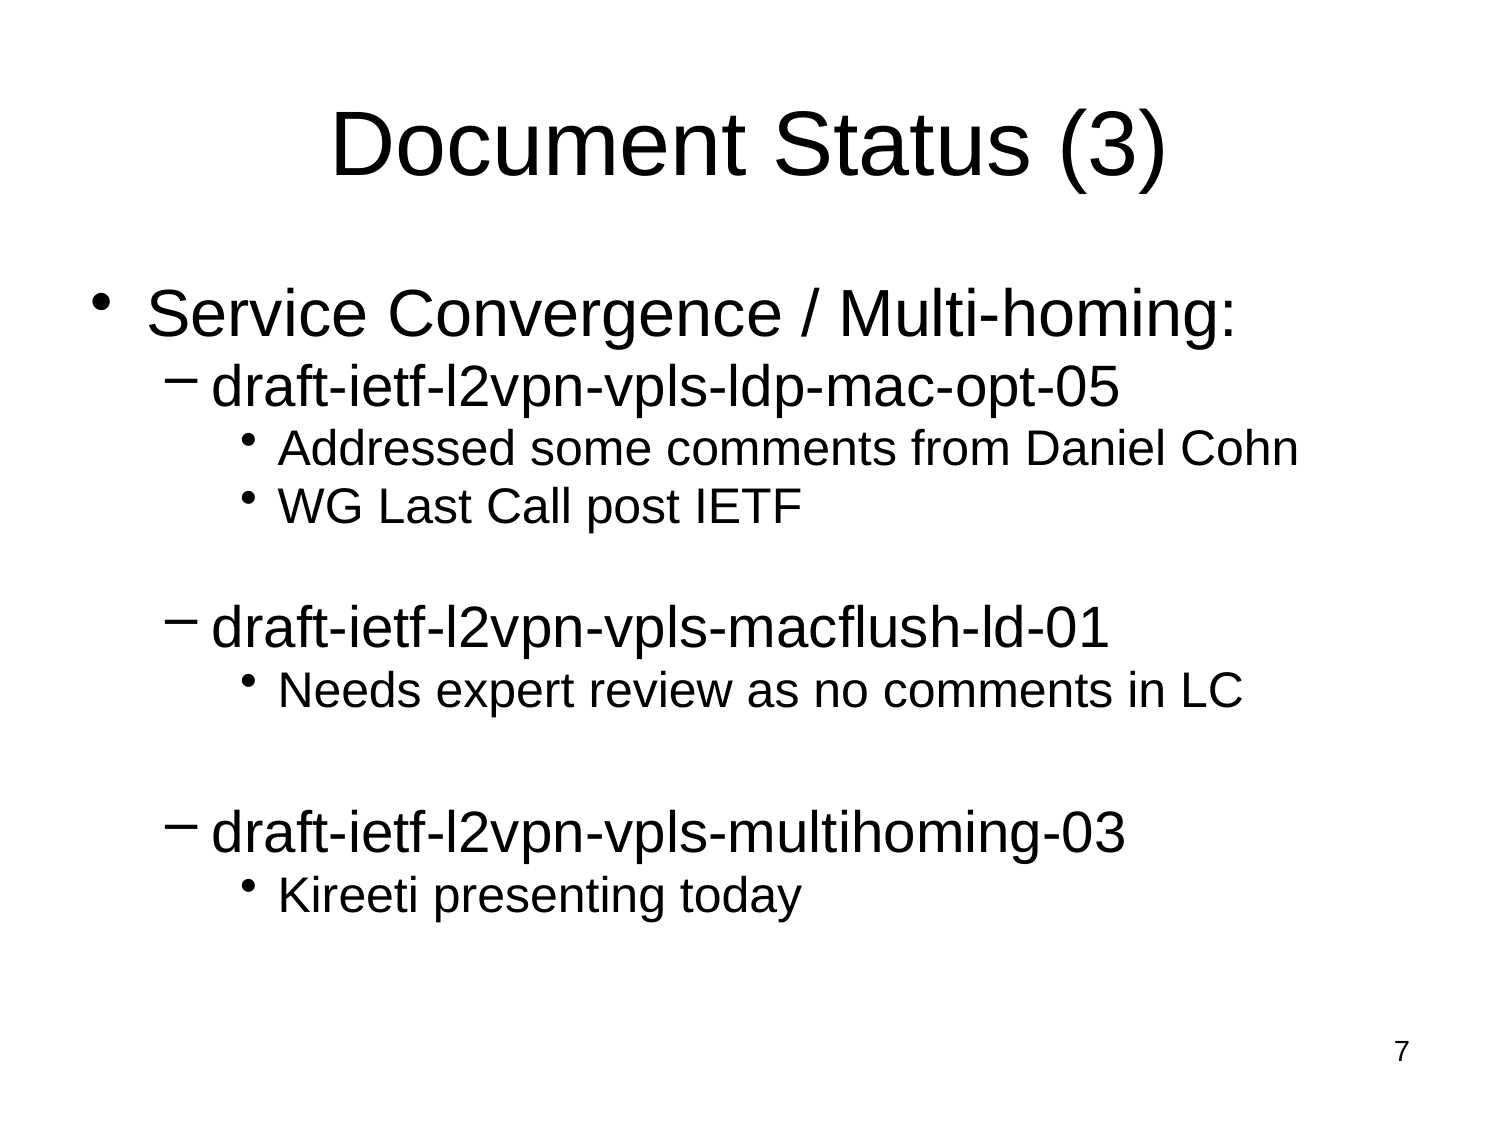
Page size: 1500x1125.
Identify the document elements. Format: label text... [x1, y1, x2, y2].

list Service Convergence / Multi-homing: draft-ietf-l2vpn-vpls-ldp-mac-opt-05 Addressed some comments from Daniel Cohn WG Last Call post IETF draft-ietf-l2vpn-vpls-macflush-ld-01 Needs expert review as no comments in LC draft-ietf-l2vpn-vpls-multihoming-03 Kireeti presenting today [74, 224, 1426, 1051]
title Document Status (3) [74, 44, 1426, 224]
slide_number 7 [1074, 1051, 1426, 1103]
